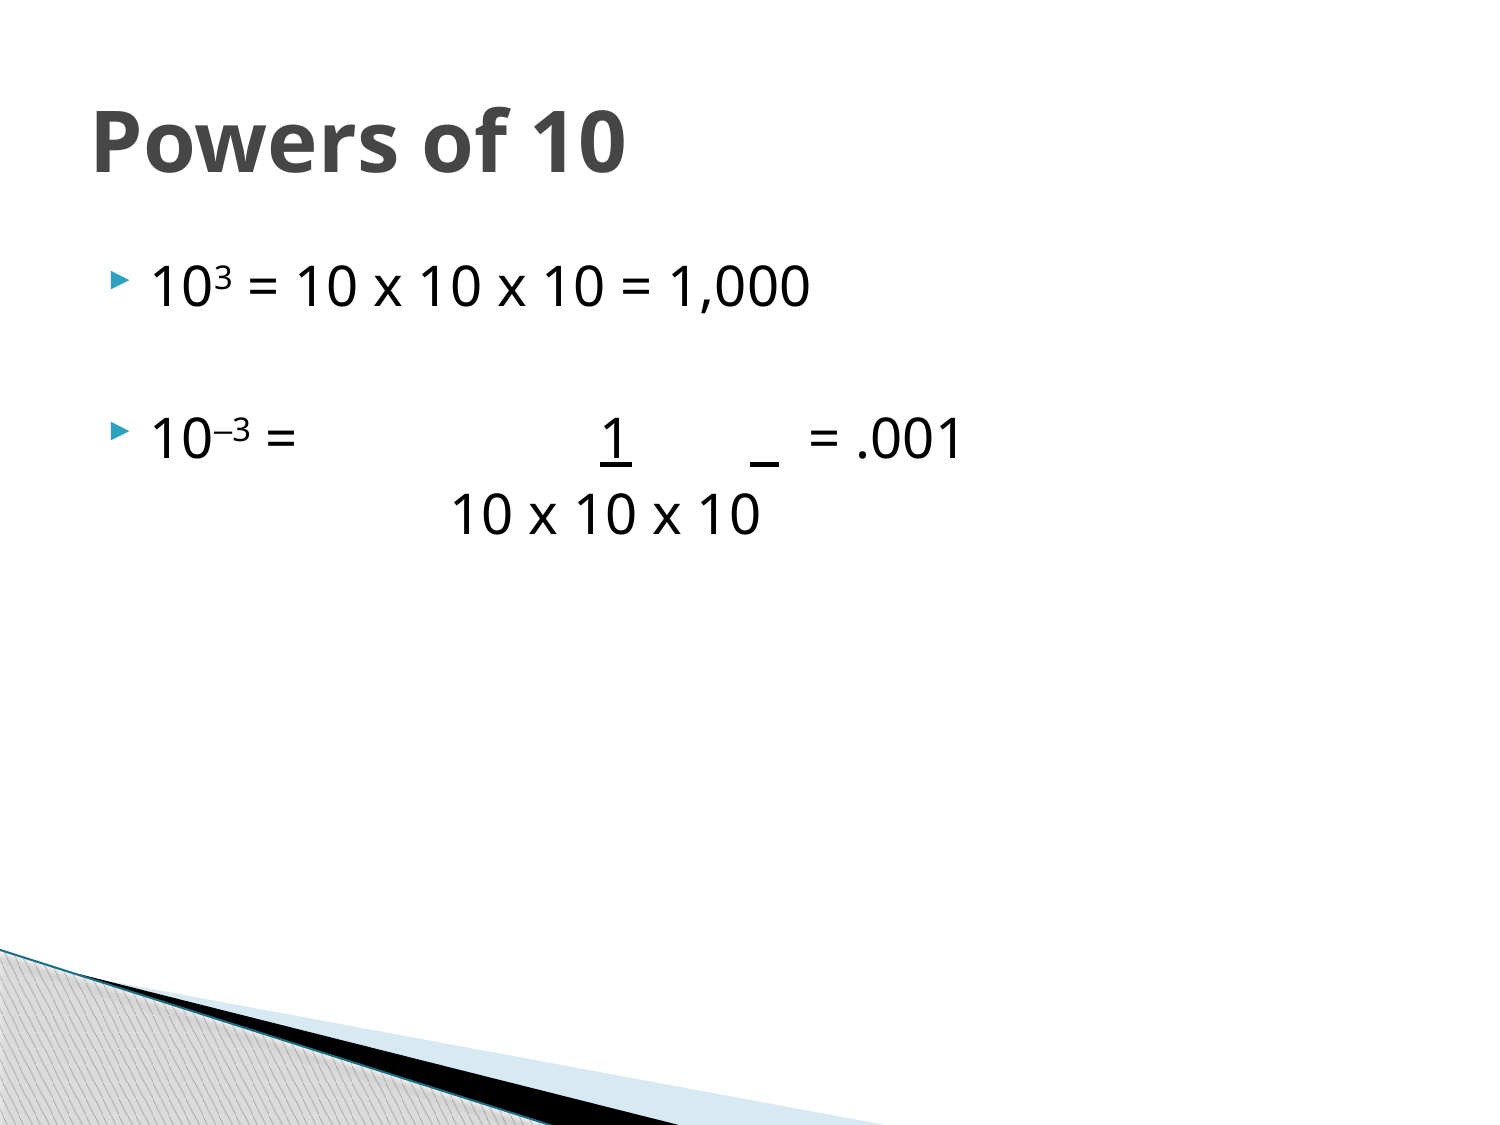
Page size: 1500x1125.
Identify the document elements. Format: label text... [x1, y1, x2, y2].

title Powers of 10 [75, 45, 1425, 233]
list 103 = 10 x 10 x 10 = 1,000 10–3 = 1 = .001 10 x 10 x 10 [75, 243, 1425, 986]
